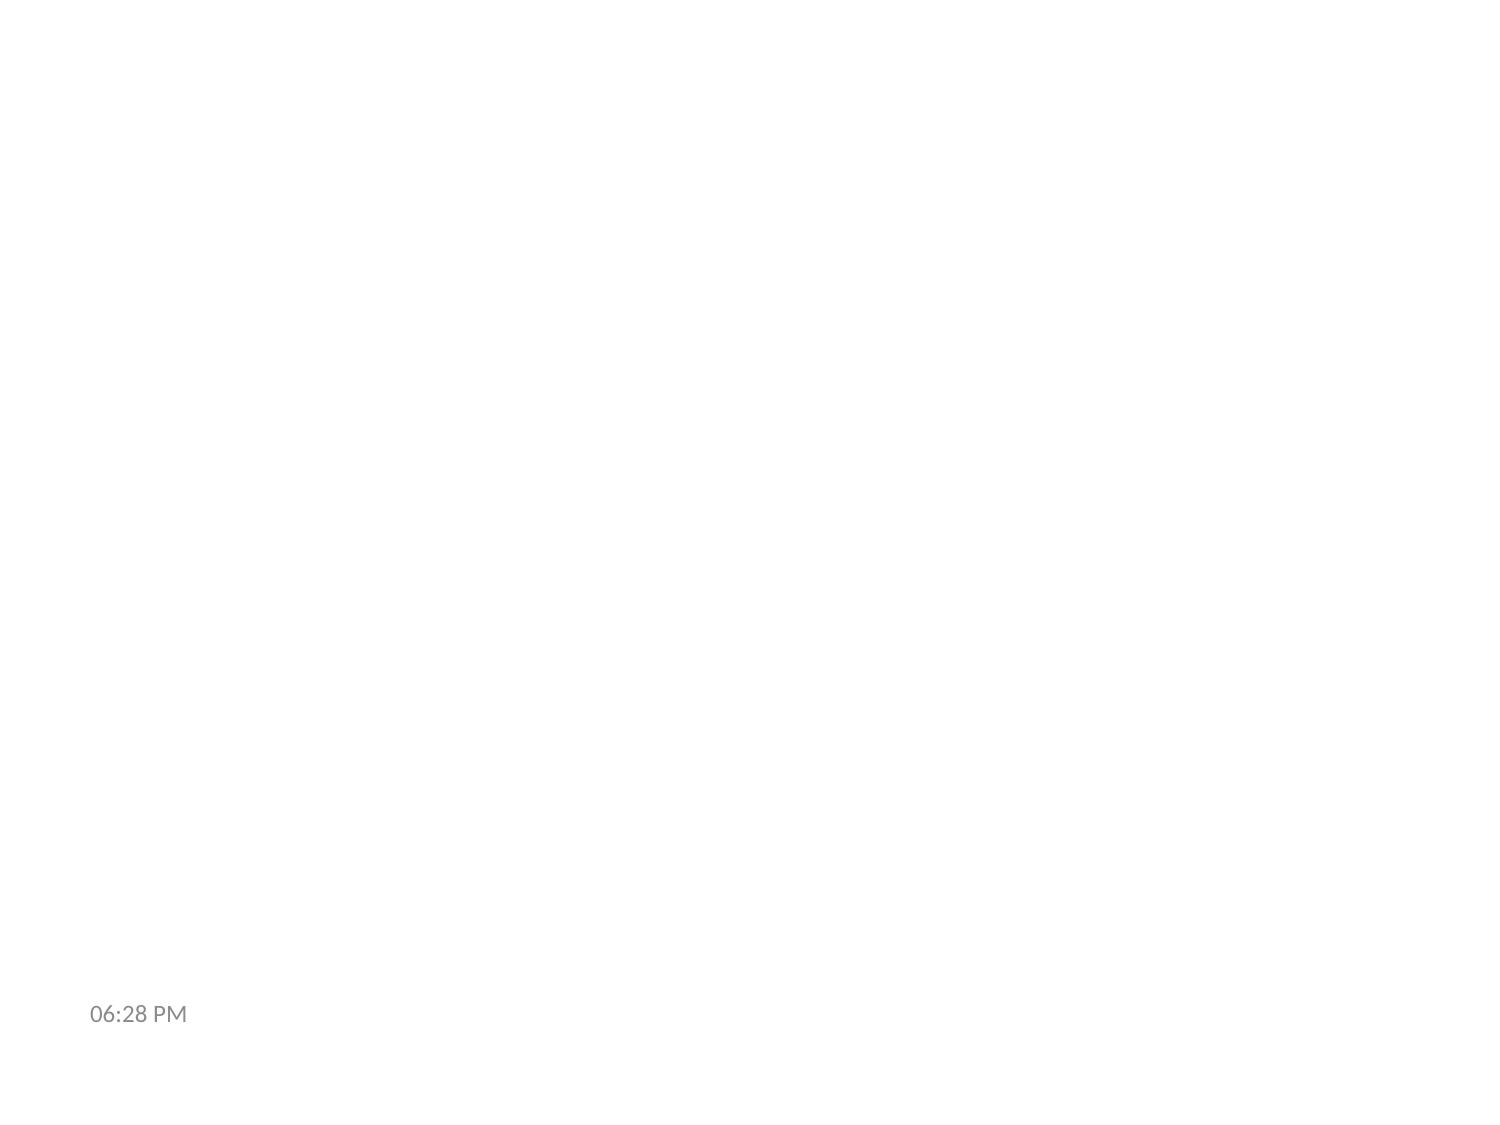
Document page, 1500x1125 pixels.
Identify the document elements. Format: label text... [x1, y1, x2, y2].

text_box 3:35 PM [75, 982, 425, 1043]
